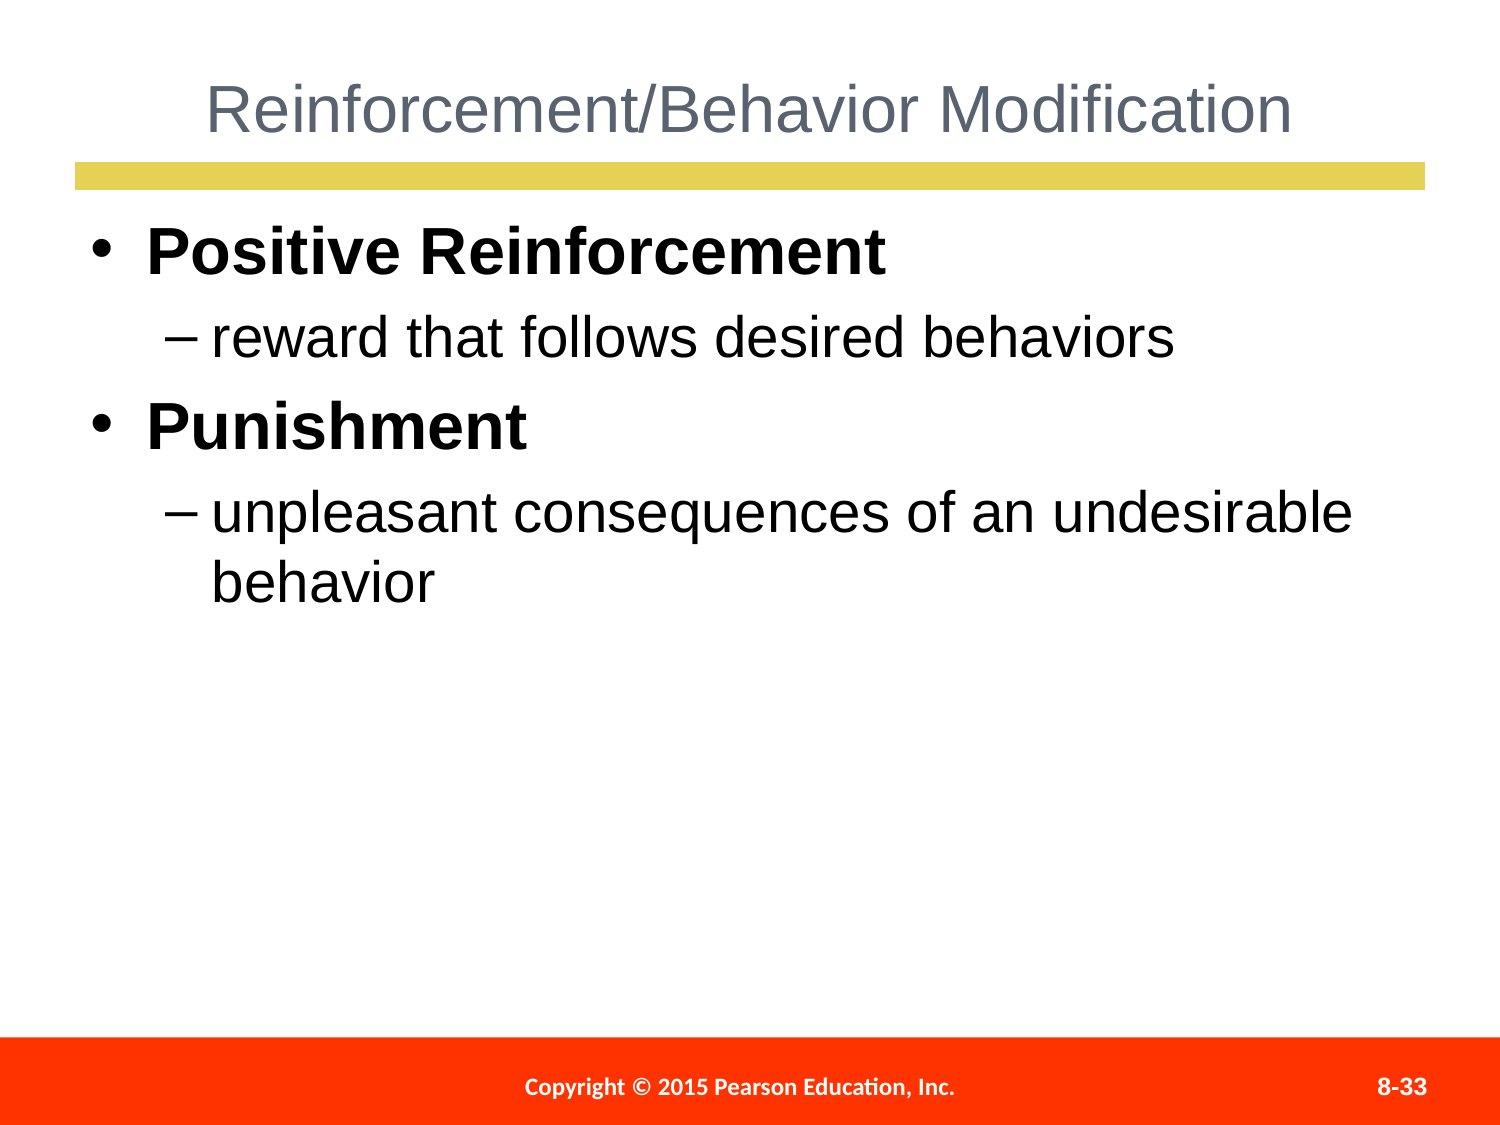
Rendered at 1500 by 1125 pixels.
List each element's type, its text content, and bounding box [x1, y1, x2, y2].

list Positive Reinforcement reward that follows desired behaviors Punishment unpleasant consequences of an undesirable behavior [74, 199, 1426, 1006]
title Reinforcement/Behavior Modification [74, 12, 1426, 199]
